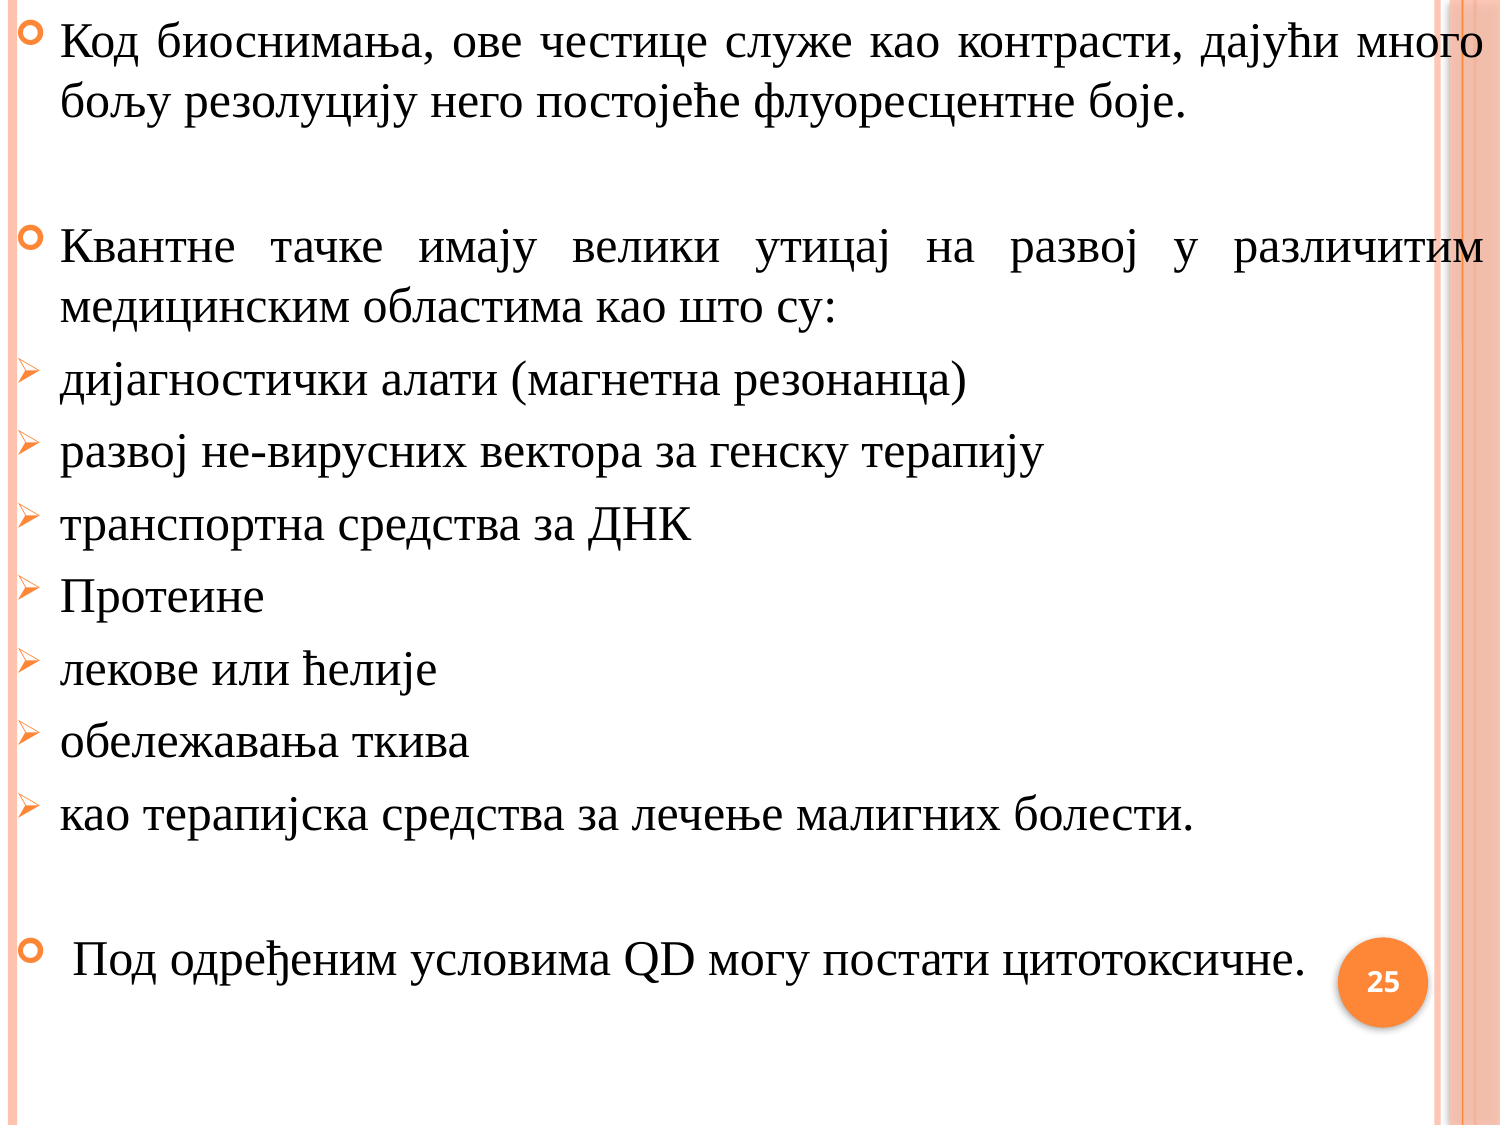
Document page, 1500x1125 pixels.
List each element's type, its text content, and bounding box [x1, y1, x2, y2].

slide_number 25 [1333, 940, 1434, 1026]
list Код биоснимања, ове честице служе као контрасти, дајући много бољу резолуцију него постојеће флуоресцентне боје. Квантне тачке имају велики утицај на развој у различитим медицинским областима као што су: дијагностички алати (магнетна резонанца) развој не-вирусних вектора за генску терапију транспортна средства за ДНК Протеине лекове или ћелије обележавања ткива као терапијска средства за лечење малигних болести. Под одређеним условима QD могу постати цитотоксичне. [0, 0, 1500, 1125]
